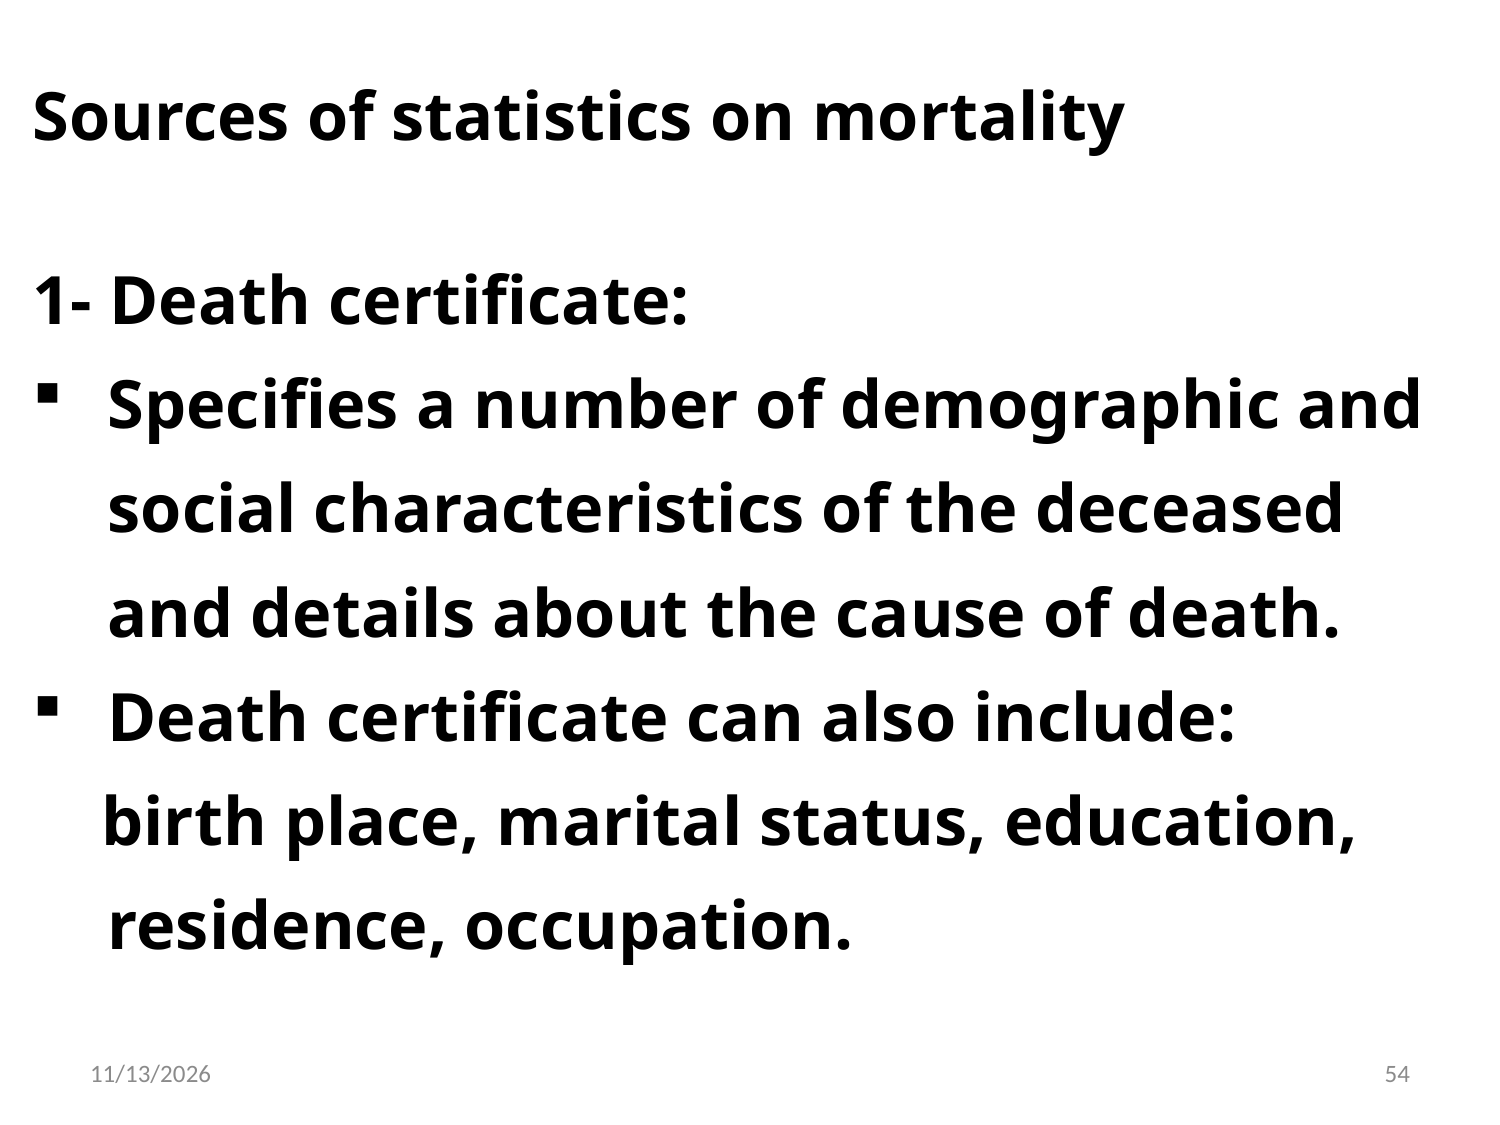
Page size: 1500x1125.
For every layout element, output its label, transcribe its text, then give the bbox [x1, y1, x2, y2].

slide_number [75, 1042, 425, 1103]
text_box Sources of statistics on mortality 1- Death certificate: Specifies a number of demographic and social characteristics of the deceased and details about the cause of death. Death certificate can also include: birth place, marital status, education, residence, occupation. [17, 66, 1483, 971]
slide_number 54 [1074, 1042, 1425, 1103]
